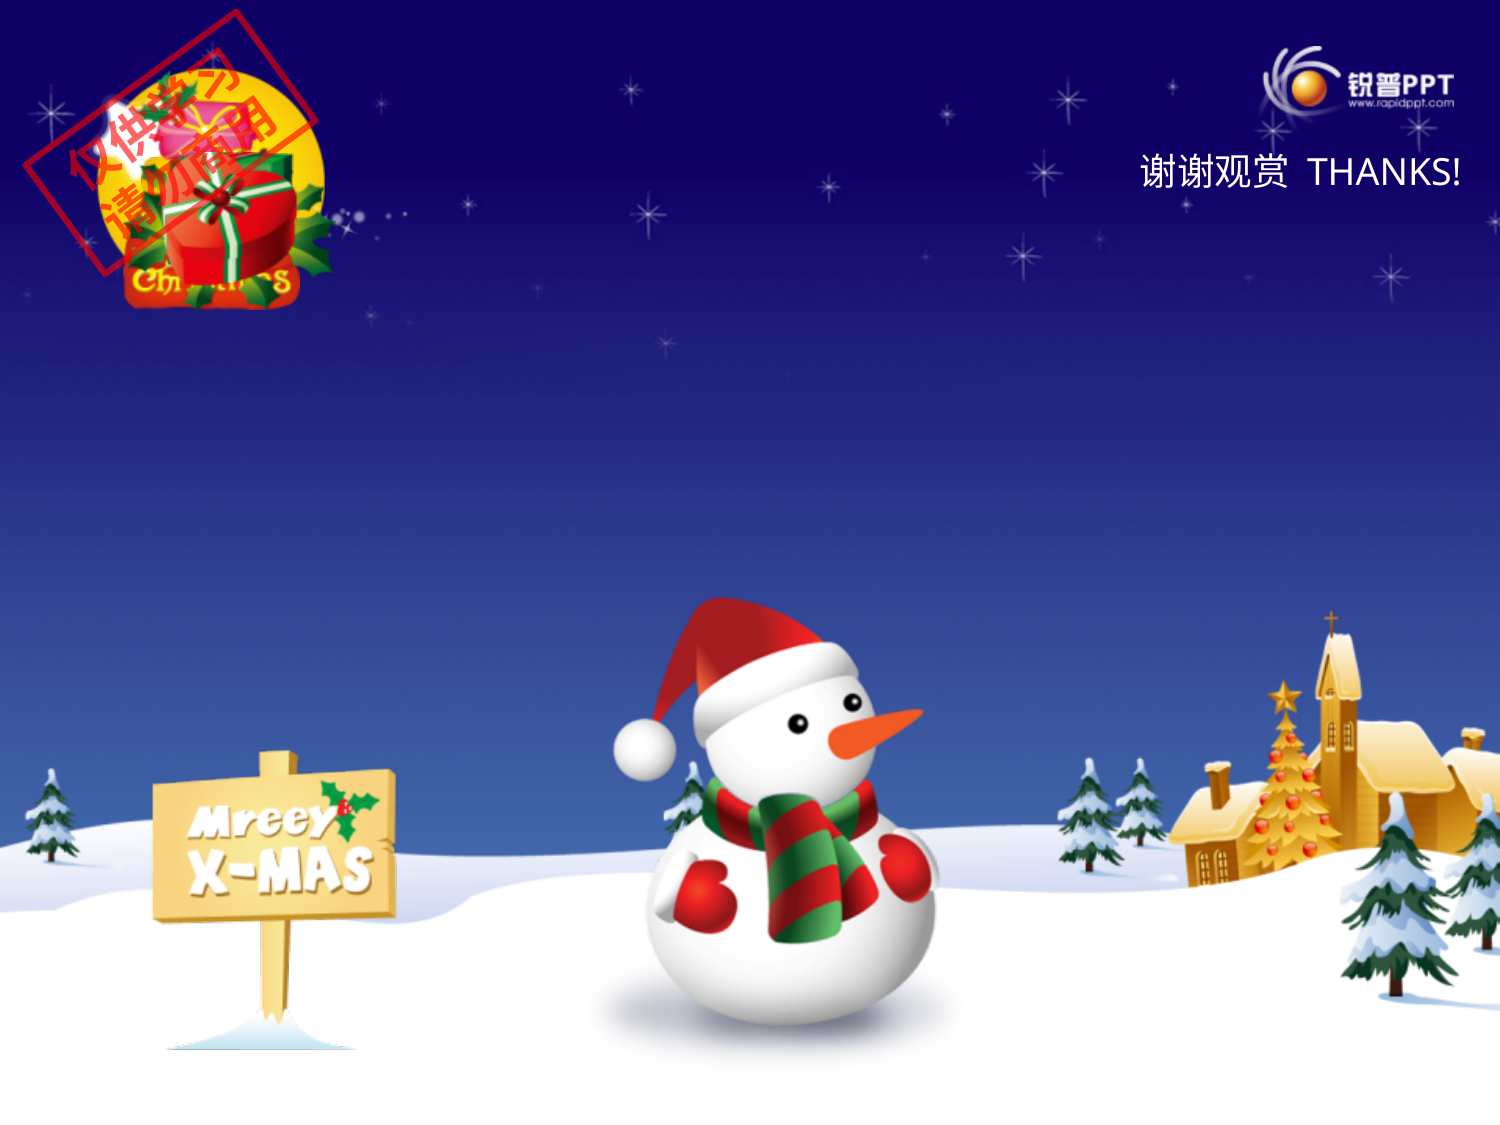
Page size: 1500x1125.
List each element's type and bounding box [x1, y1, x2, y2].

text_box [576, 597, 973, 1082]
picture [123, 70, 337, 311]
picture [1253, 46, 1454, 140]
text_box [0, 0, 1500, 1125]
